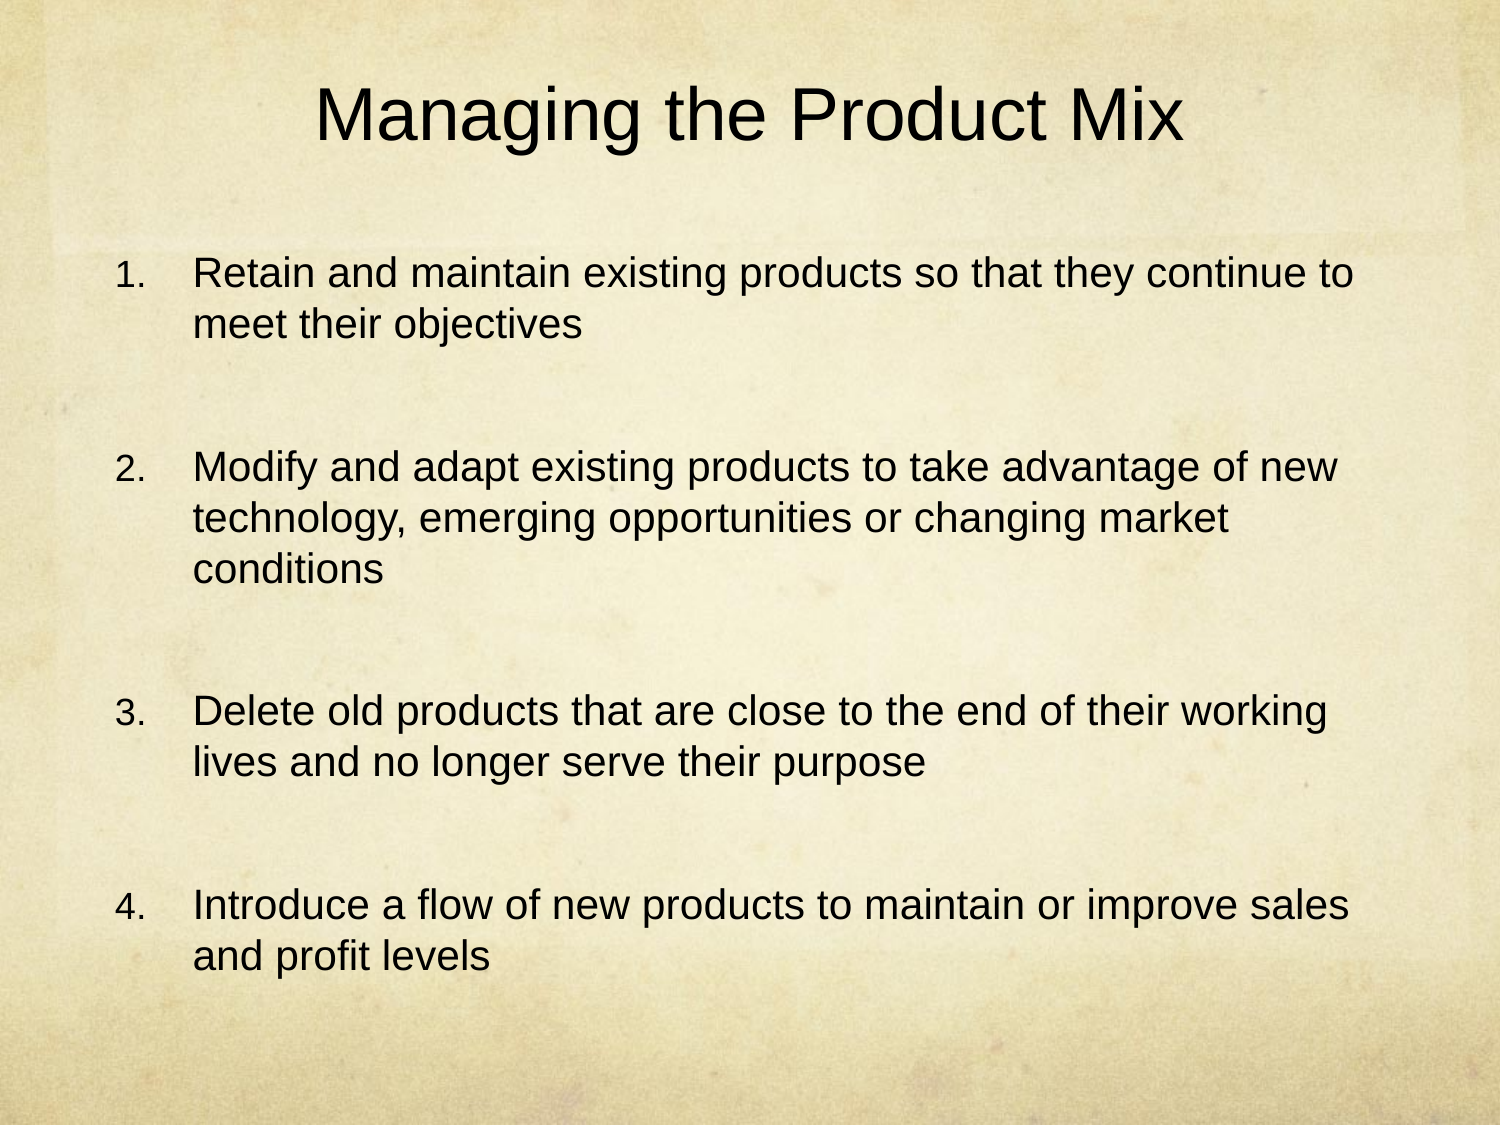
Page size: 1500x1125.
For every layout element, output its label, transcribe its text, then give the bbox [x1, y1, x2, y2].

list Retain and maintain existing products so that they continue to meet their objectives Modify and adapt existing products to take advantage of new technology, emerging opportunities or changing market conditions Delete old products that are close to the end of their working lives and no longer serve their purpose Introduce a flow of new products to maintain or improve sales and profit levels [99, 237, 1425, 988]
picture [0, 0, 1500, 1125]
title Managing the Product Mix [75, 45, 1425, 175]
